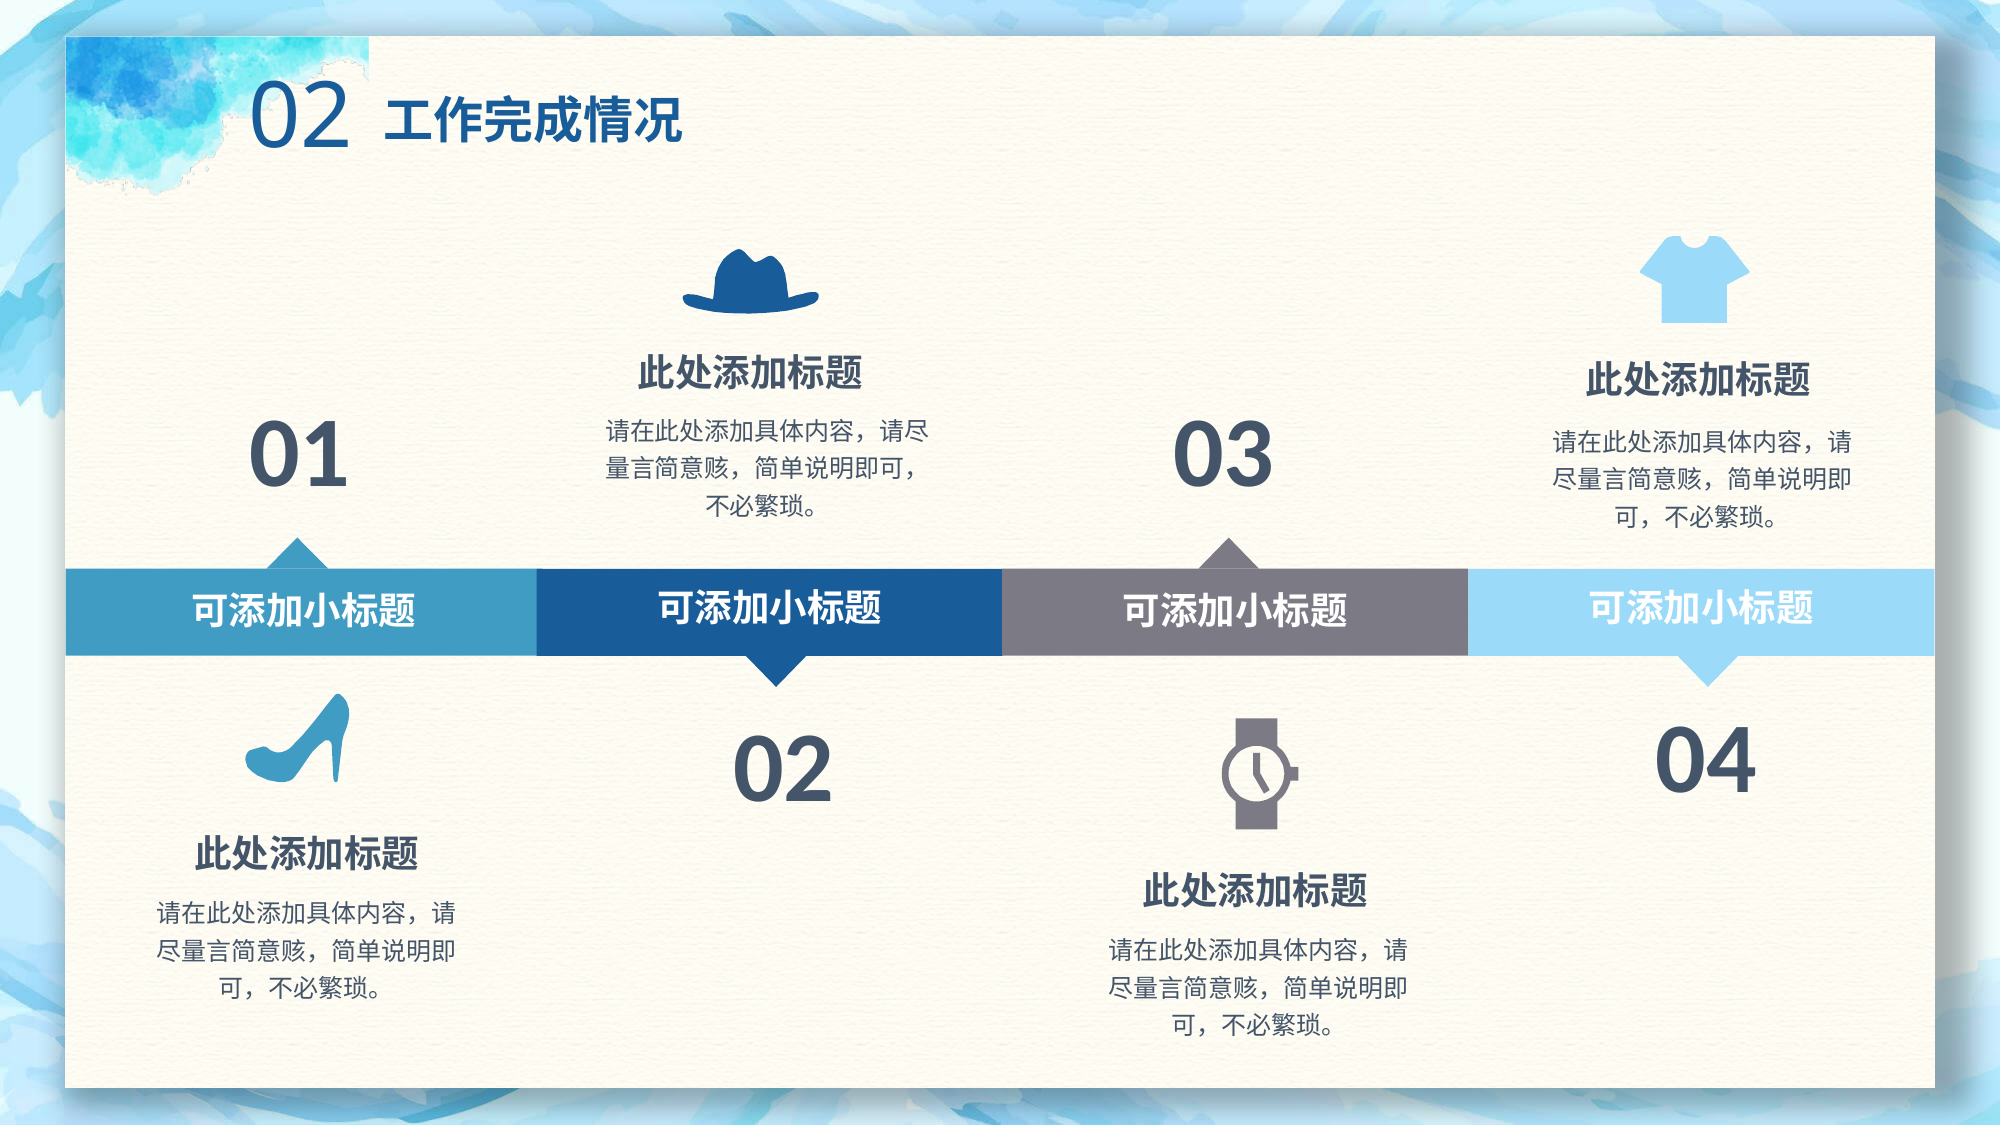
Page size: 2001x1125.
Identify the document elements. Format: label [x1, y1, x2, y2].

text_box [1087, 718, 1430, 1049]
text_box [1468, 568, 1935, 687]
picture [0, 0, 2000, 1125]
text_box [1527, 236, 1878, 541]
text_box [536, 568, 1003, 687]
text_box [65, 537, 543, 656]
text_box [1002, 537, 1469, 656]
text_box [580, 249, 955, 529]
text_box [135, 693, 478, 1012]
